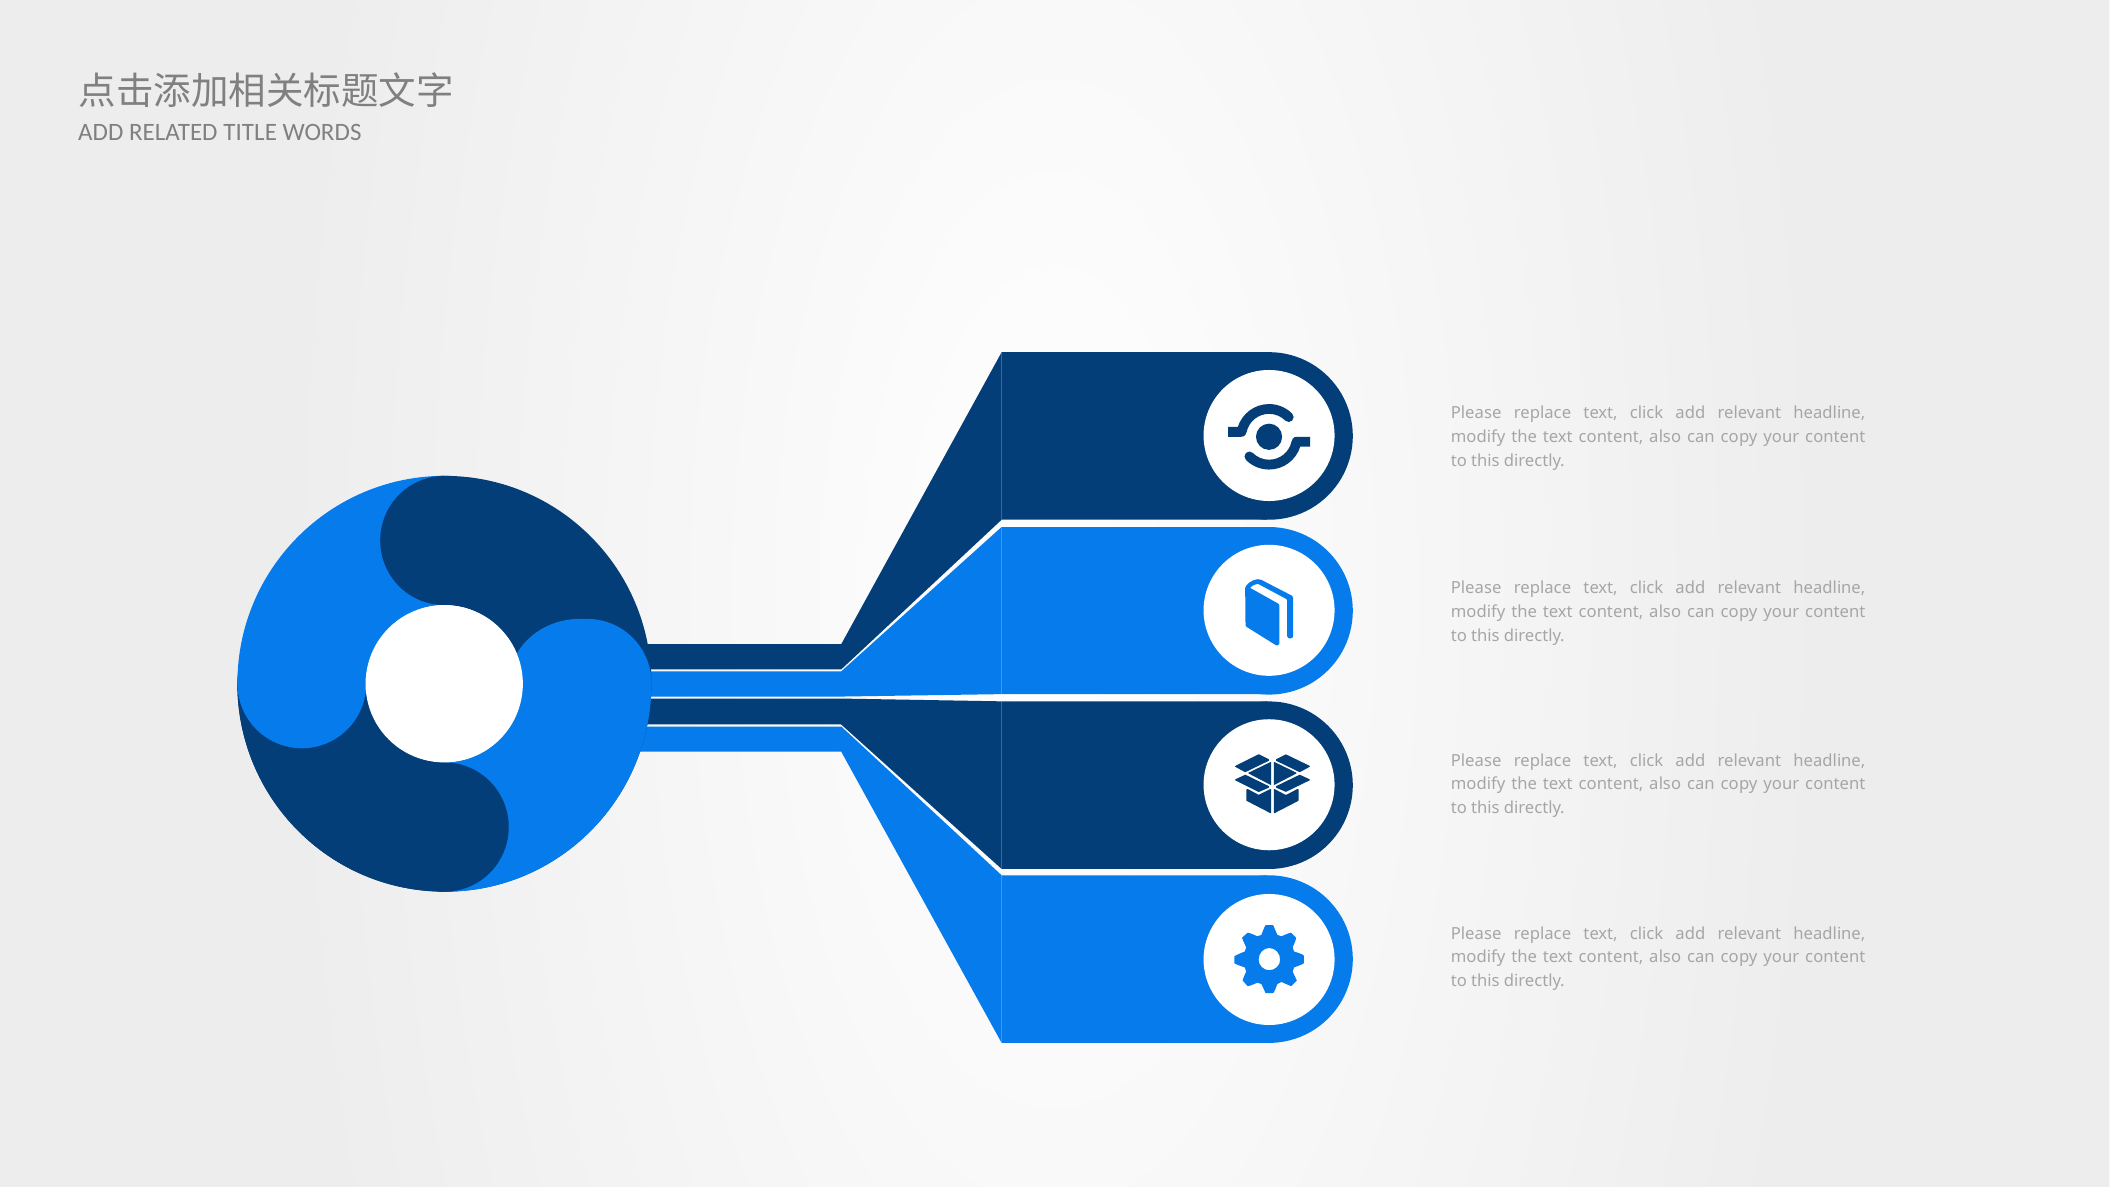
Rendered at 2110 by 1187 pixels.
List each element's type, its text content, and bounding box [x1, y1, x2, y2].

list Please replace text, click add relevant headline, modify the text content, also can copy your content to this directly. [1450, 572, 1867, 745]
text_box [237, 475, 652, 892]
picture [0, 0, 2110, 1187]
list Please replace text, click add relevant headline, modify the text content, also can copy your content to this directly. [1450, 397, 1867, 572]
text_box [652, 698, 1353, 726]
text_box 点击添加相关标题文字 [62, 59, 470, 121]
list Please replace text, click add relevant headline, modify the text content, also can copy your content to this directly. [1450, 918, 1867, 1187]
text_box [652, 526, 1353, 697]
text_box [639, 726, 1353, 1043]
text_box ADD RELATED TITLE WORDS [62, 107, 379, 154]
list Please replace text, click add relevant headline, modify the text content, also can copy your content to this directly. [1450, 745, 1867, 918]
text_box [639, 352, 1353, 526]
